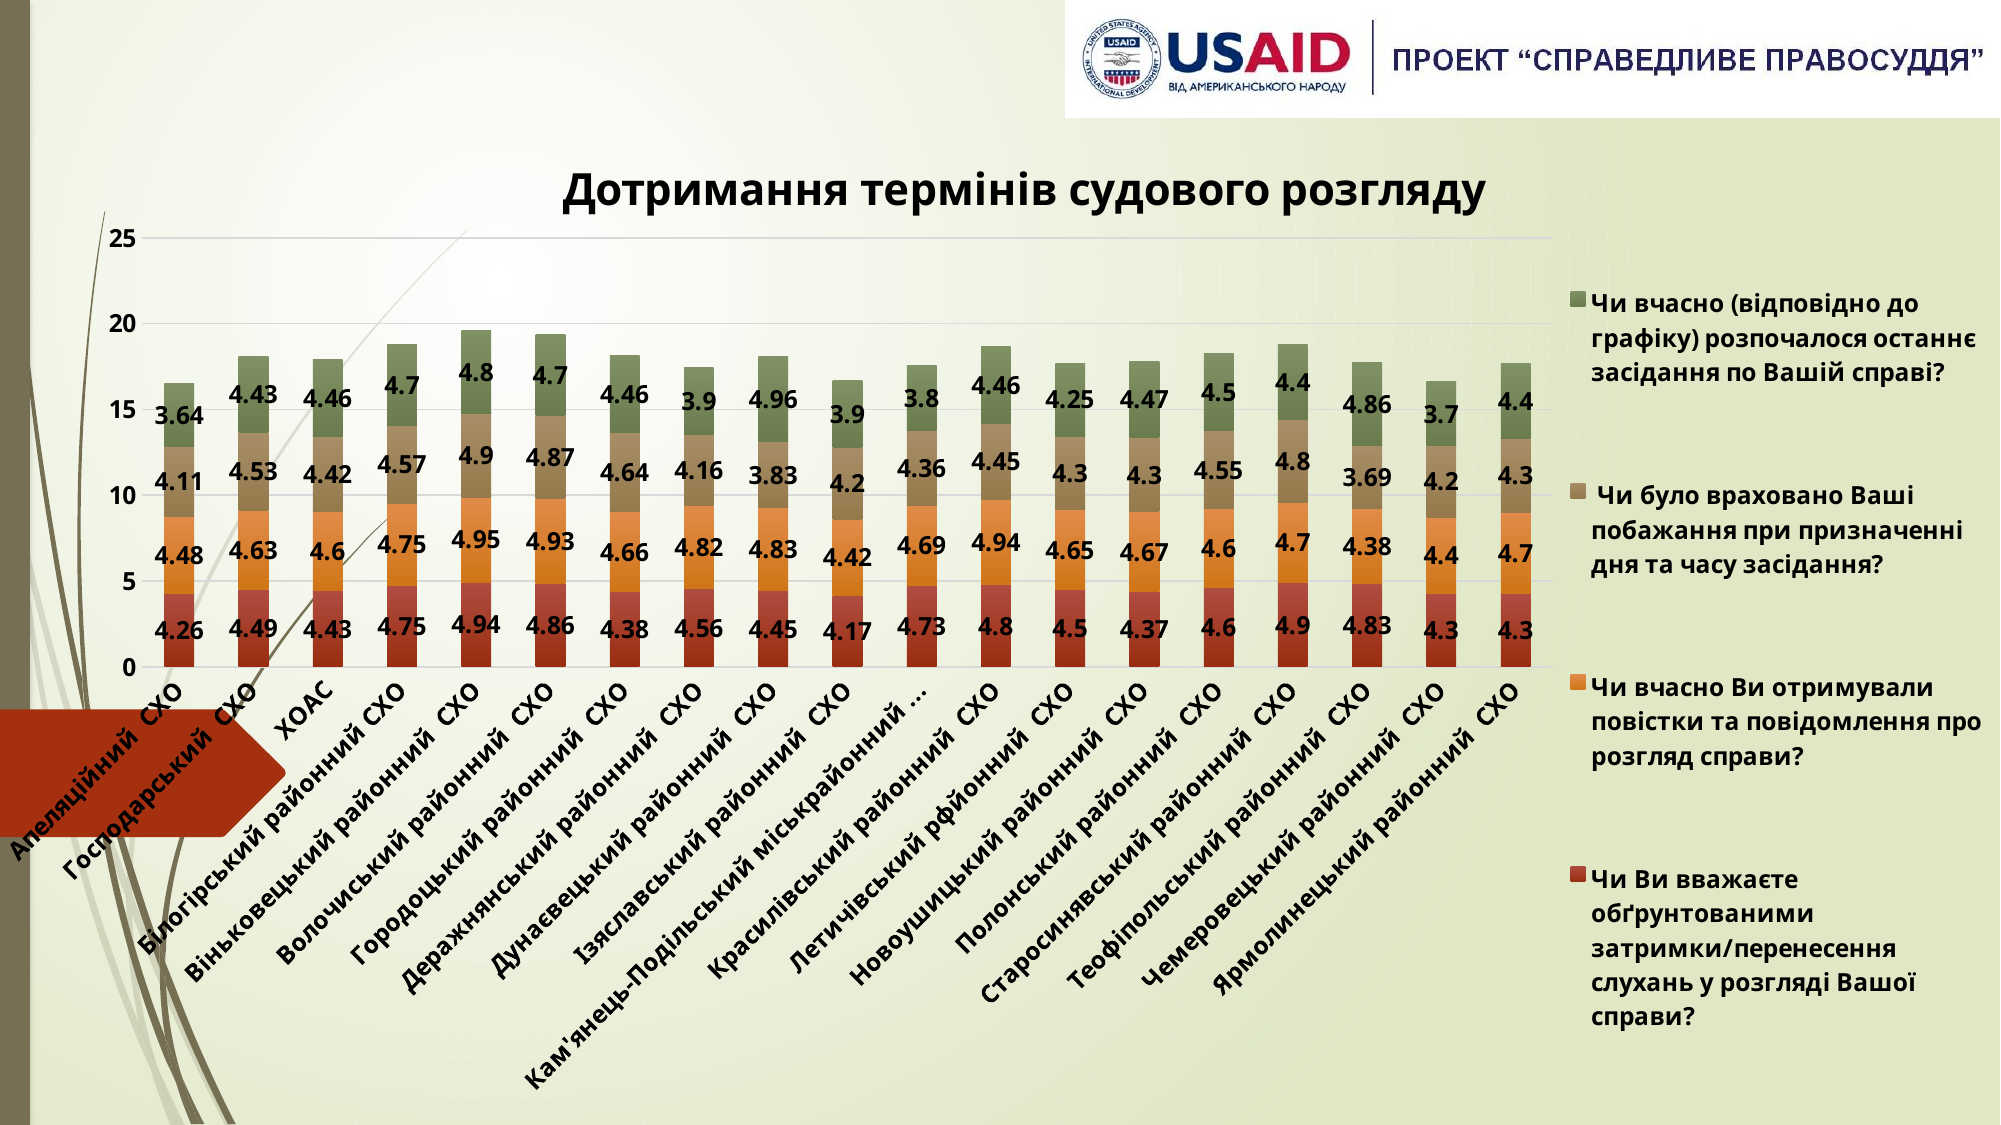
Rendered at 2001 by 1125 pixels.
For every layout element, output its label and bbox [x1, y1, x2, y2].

picture [1065, 0, 2000, 116]
chart [0, 116, 2000, 1125]
